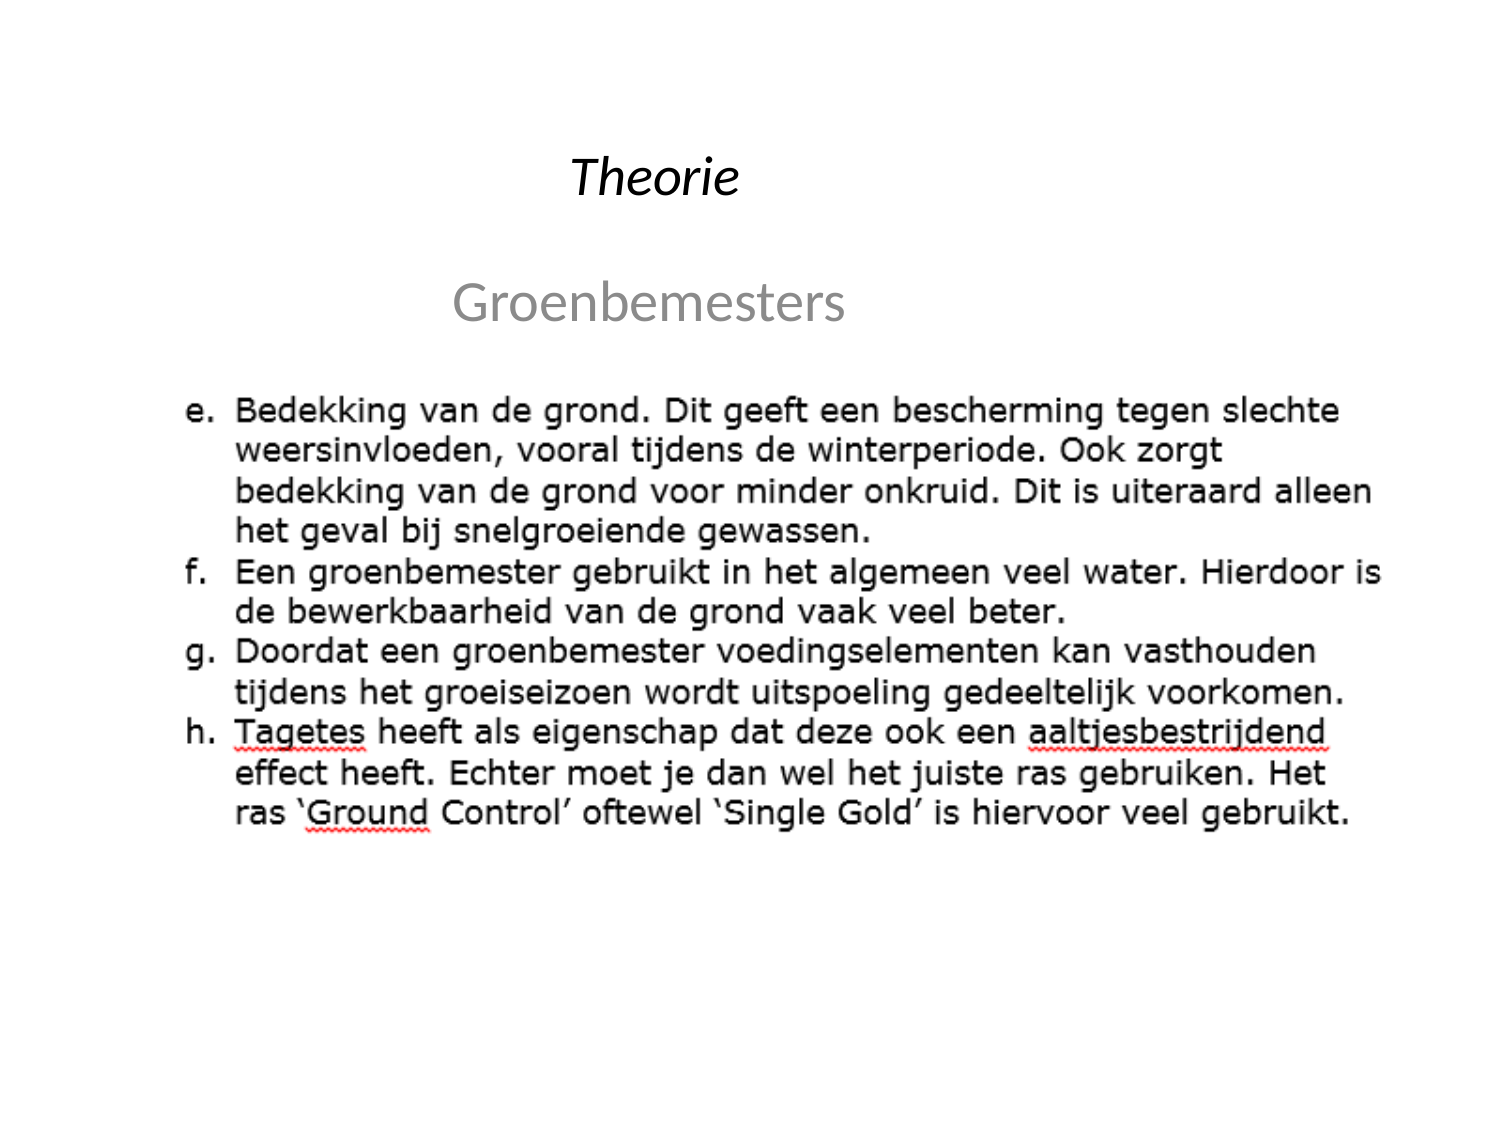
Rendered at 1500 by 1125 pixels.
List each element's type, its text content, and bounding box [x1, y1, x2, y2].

title Theorie [112, 101, 1199, 244]
subtitle Groenbemesters [64, 255, 1235, 882]
picture [170, 385, 1411, 851]
